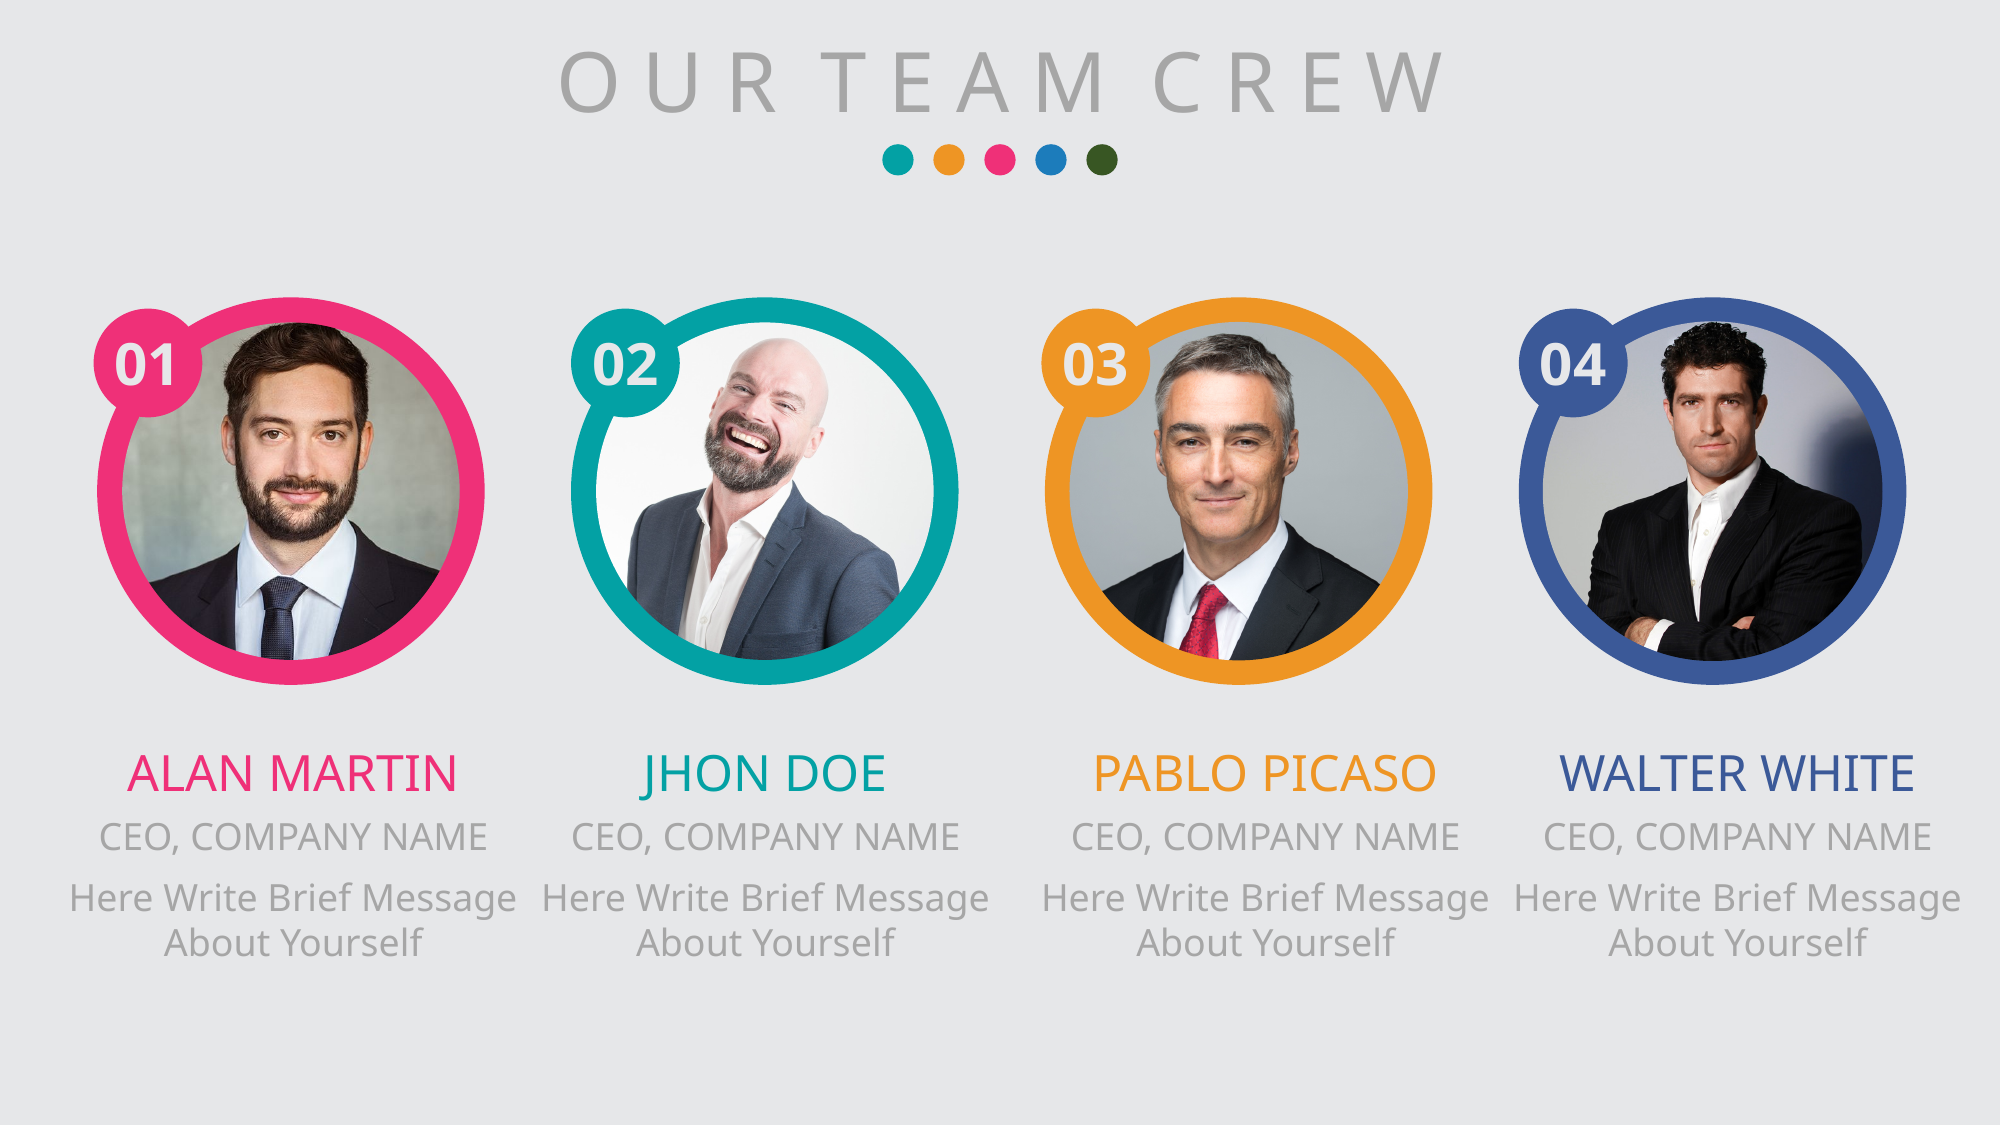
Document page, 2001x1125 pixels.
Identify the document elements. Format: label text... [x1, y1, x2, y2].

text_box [97, 297, 485, 685]
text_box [1518, 308, 1628, 418]
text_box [515, 733, 1015, 973]
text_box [1015, 733, 1487, 973]
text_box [93, 308, 203, 418]
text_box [1487, 733, 1988, 973]
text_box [1044, 297, 1433, 685]
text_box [43, 733, 515, 973]
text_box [882, 144, 1118, 176]
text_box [571, 308, 680, 418]
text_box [570, 297, 959, 685]
text_box O U R T E A M C R E W [402, 21, 1597, 137]
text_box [1518, 297, 1907, 685]
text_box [1041, 308, 1151, 418]
